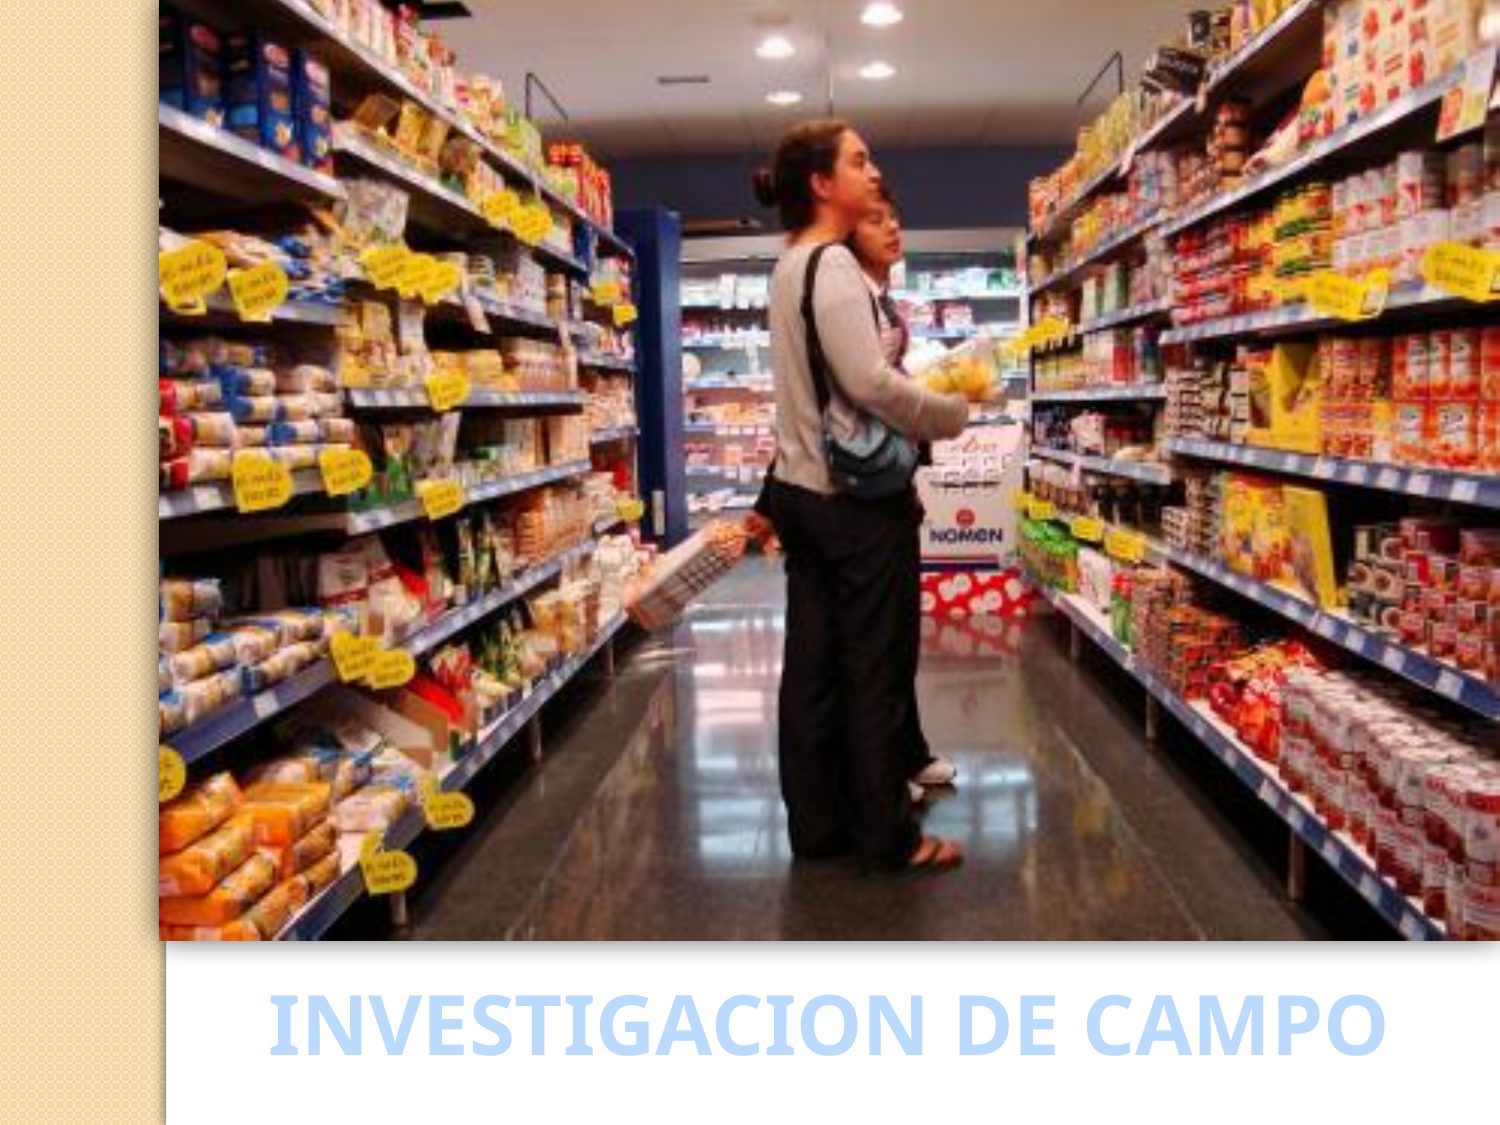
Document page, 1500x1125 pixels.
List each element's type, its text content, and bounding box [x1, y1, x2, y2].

picture [159, 0, 1500, 941]
text_box INVESTIGACION DE CAMPO [159, 964, 1500, 1080]
